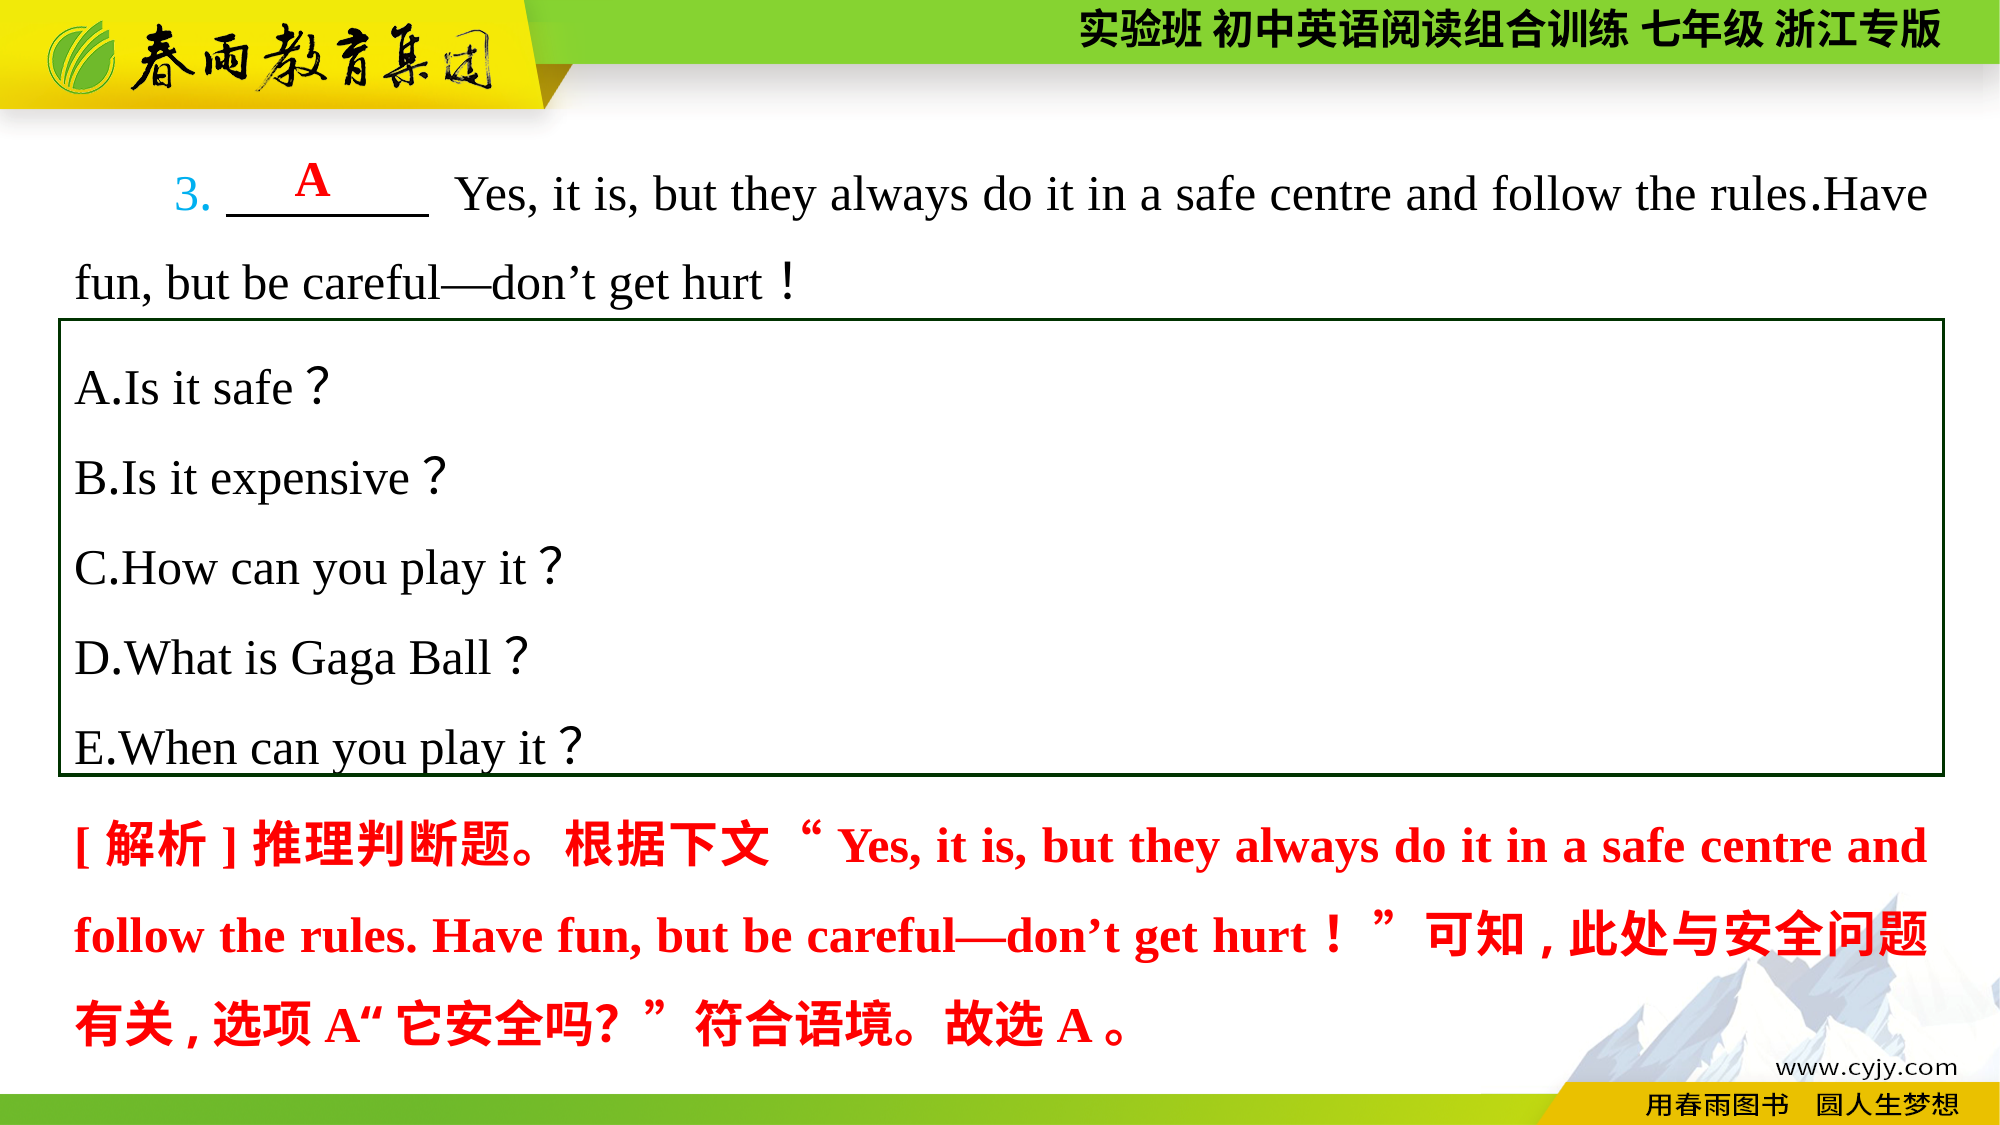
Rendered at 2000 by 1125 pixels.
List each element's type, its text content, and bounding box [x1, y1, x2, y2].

text_box [解析]推理判断题。根据下文“Yes, it is, but they always do it in a safe centre and follow the rules. Have fun, but be careful—don’t get hurt！”可知,此处与安全问题有关,选项A“它安全吗？”符合语境。故选A。 [59, 775, 1944, 1060]
picture [0, 0, 2000, 1125]
text_box A [279, 139, 346, 215]
list 3. Yes, it is, but they always do it in a safe centre and follow the rules.Have fun, but be careful—don’t get hurt！ [59, 122, 1944, 308]
text_box [59, 319, 1944, 775]
